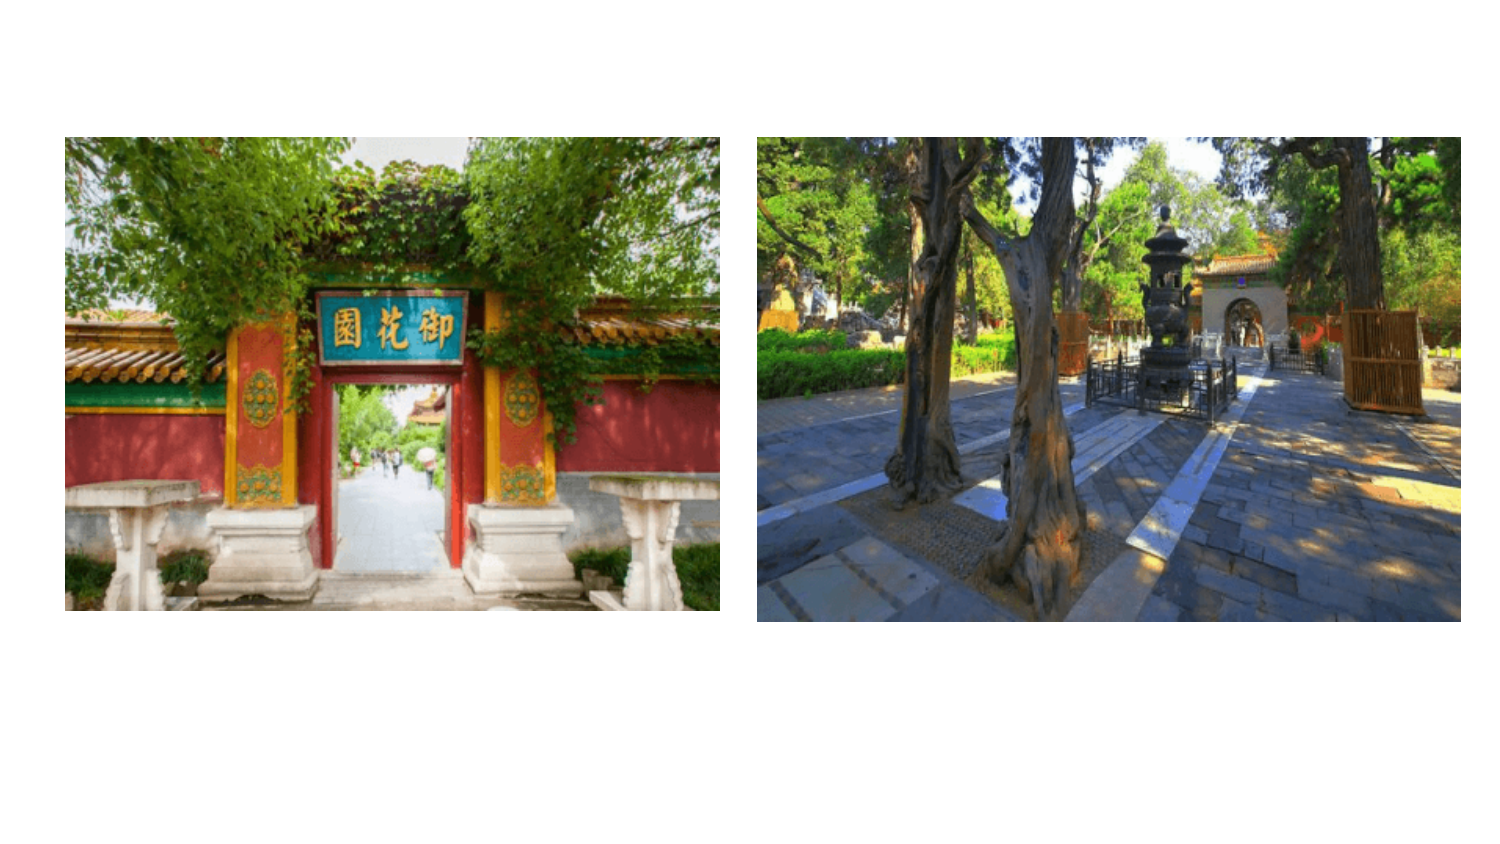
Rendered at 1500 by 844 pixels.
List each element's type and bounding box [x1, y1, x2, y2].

picture [65, 137, 720, 611]
picture [757, 137, 1461, 622]
